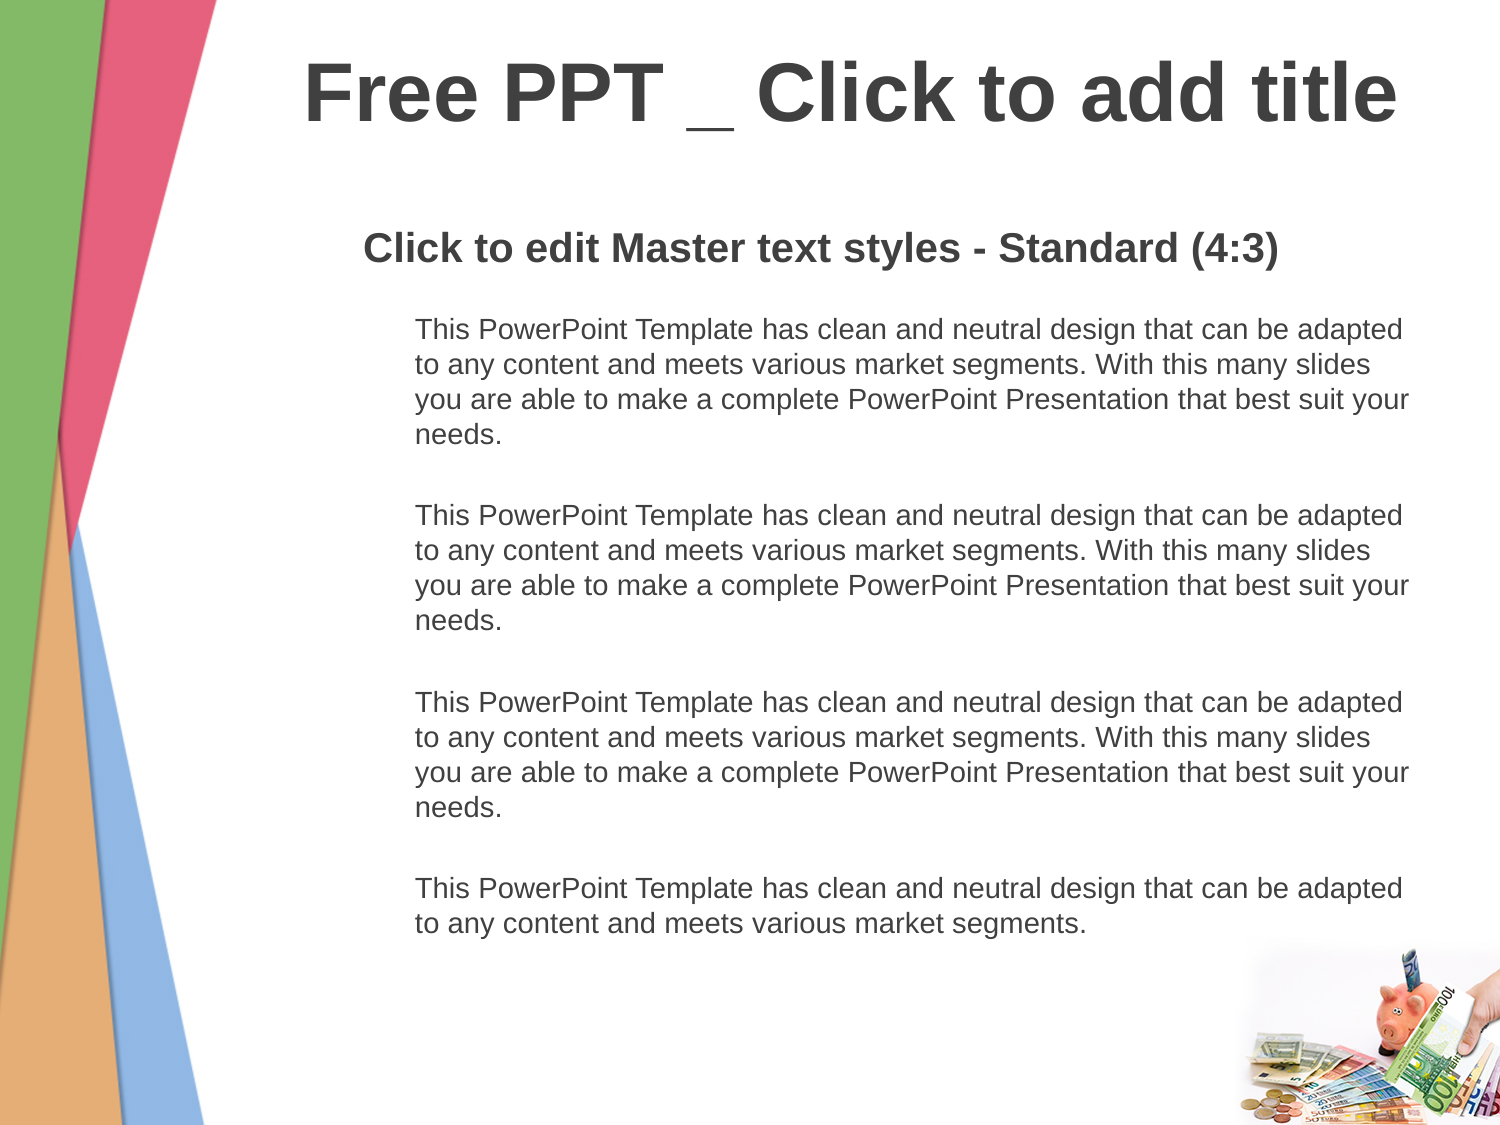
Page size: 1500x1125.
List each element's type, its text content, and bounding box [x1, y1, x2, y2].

picture [0, 0, 1500, 1125]
list Click to edit Master text styles - Standard (4:3) [348, 208, 1425, 284]
list This PowerPoint Template has clean and neutral design that can be adapted to any content and meets various market segments. With this many slides you are able to make a complete PowerPoint Presentation that best suit your needs. This PowerPoint Template has clean and neutral design that can be adapted to any content and meets various market segments. With this many slides you are able to make a complete PowerPoint Presentation that best suit your needs. This PowerPoint Template has clean and neutral design that can be adapted to any content and meets various market segments. With this many slides you are able to make a complete PowerPoint Presentation that best suit your needs. This PowerPoint Template has clean and neutral design that can be adapted to any content and meets various market segments. [350, 302, 1427, 984]
title Free PPT _ Click to add title [265, 0, 1500, 176]
